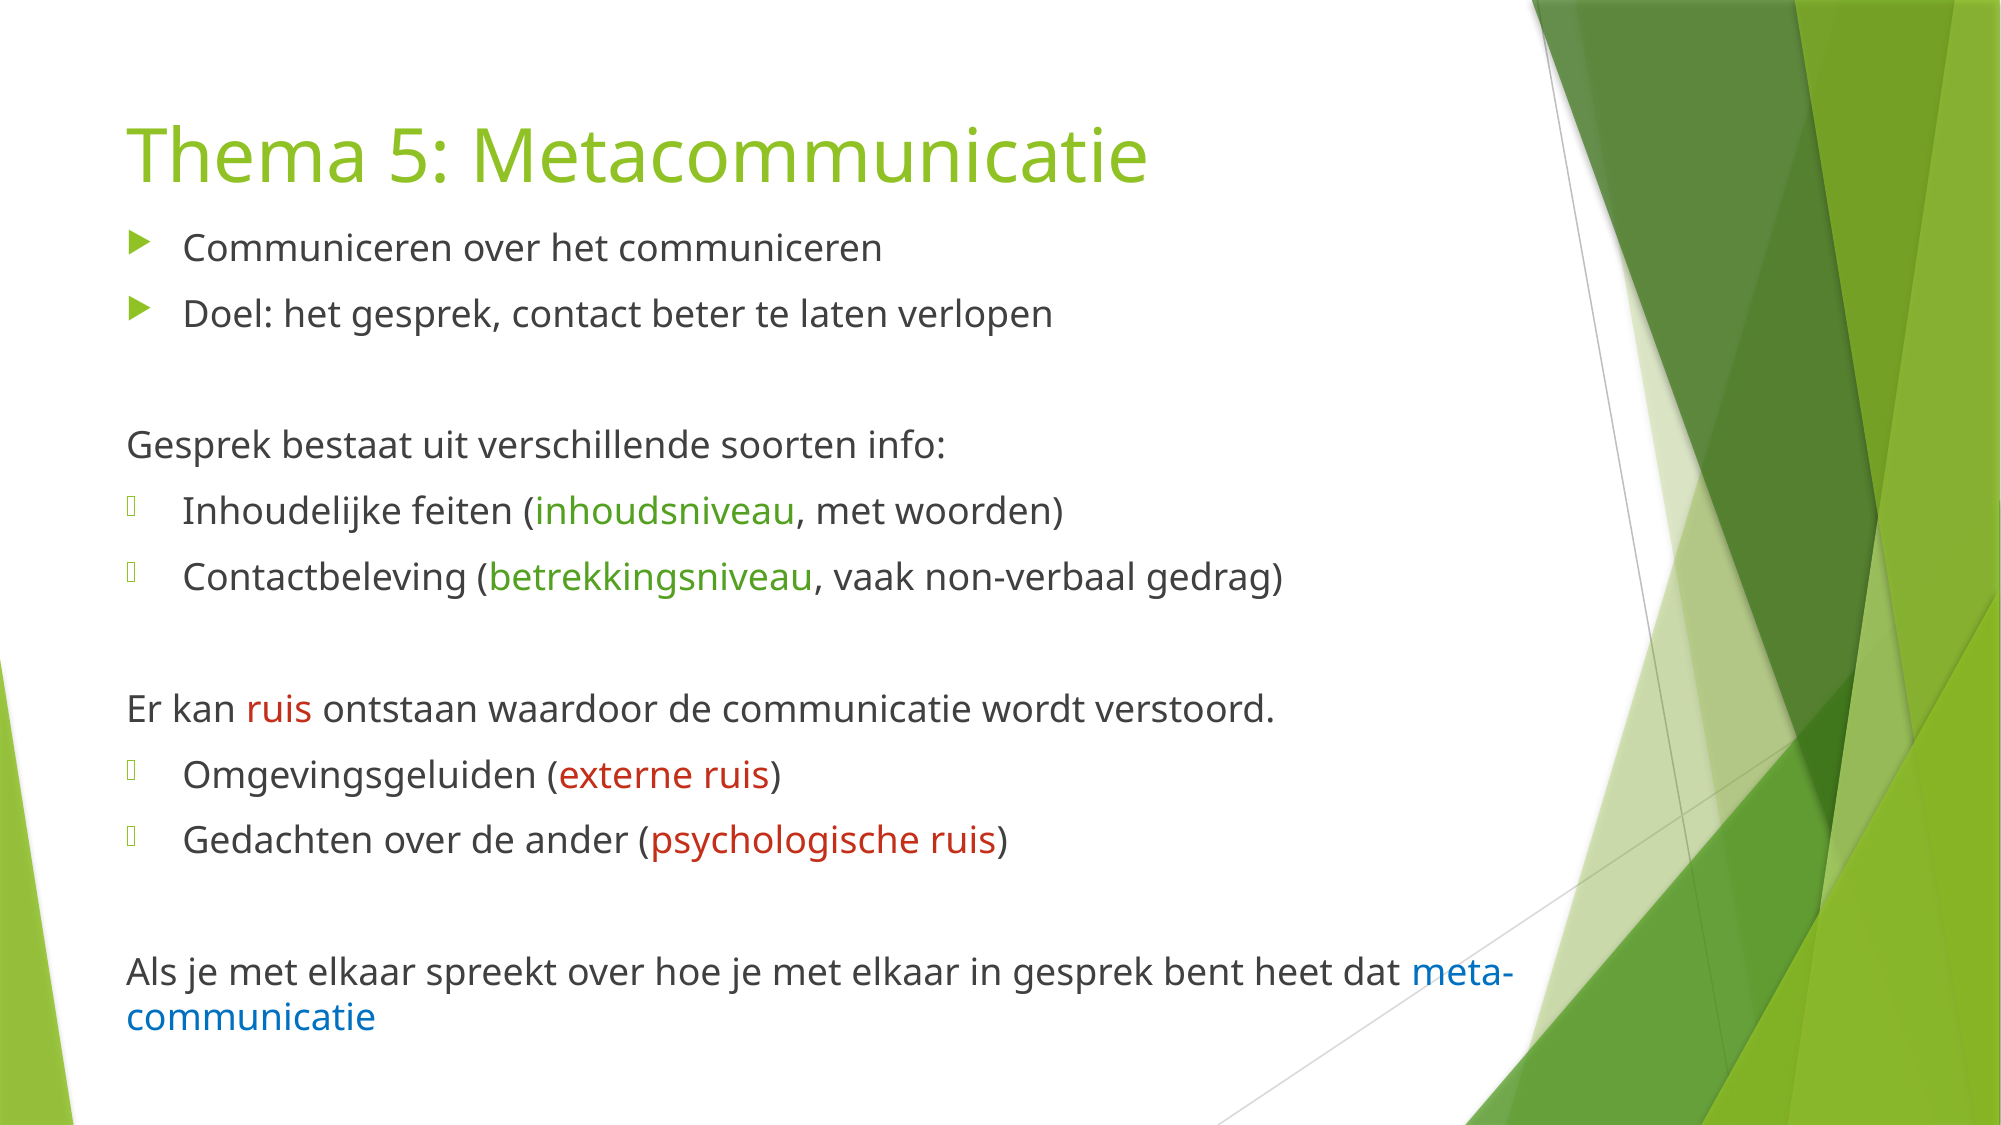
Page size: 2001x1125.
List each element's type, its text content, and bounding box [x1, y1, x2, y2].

title Thema 5: Metacommunicatie [111, 99, 1522, 216]
list Communiceren over het communiceren Doel: het gesprek, contact beter te laten verlopen Gesprek bestaat uit verschillende soorten info: Inhoudelijke feiten (inhoudsniveau, met woorden) Contactbeleving (betrekkingsniveau, vaak non-verbaal gedrag) Er kan ruis ontstaan waardoor de communicatie wordt verstoord. Omgevingsgeluiden (externe ruis) Gedachten over de ander (psychologische ruis) Als je met elkaar spreekt over hoe je met elkaar in gesprek bent heet dat meta-communicatie [111, 216, 1755, 1106]
